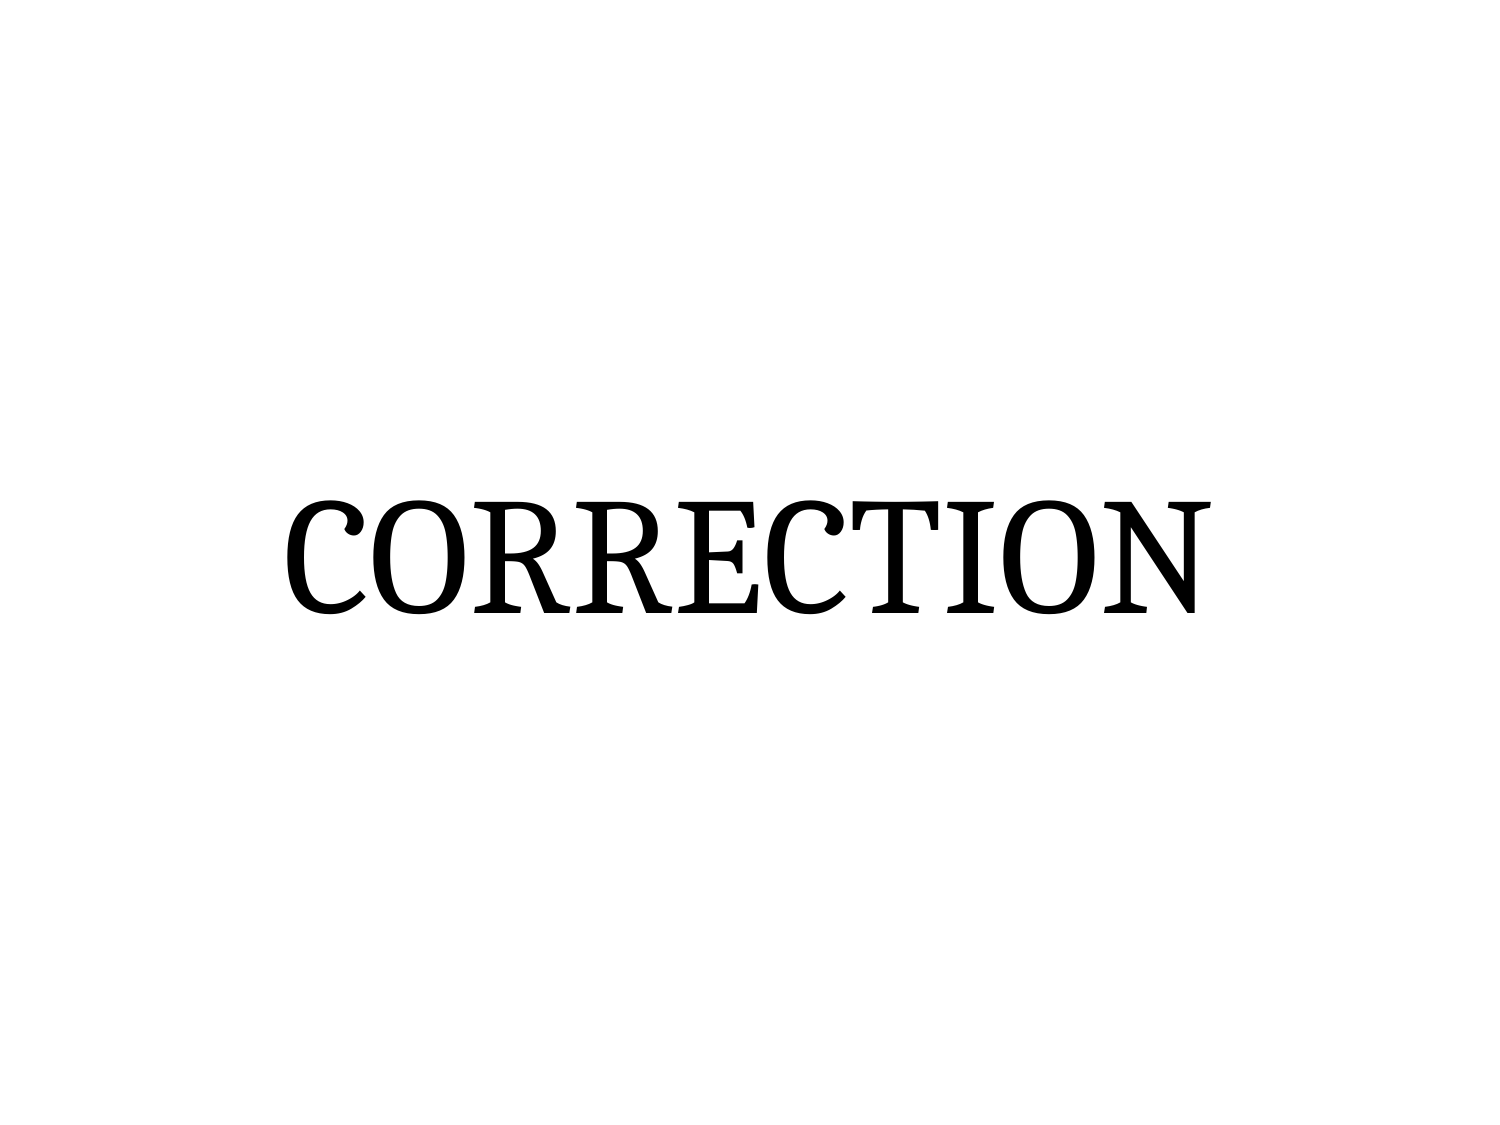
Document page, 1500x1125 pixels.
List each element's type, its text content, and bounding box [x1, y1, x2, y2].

title CORRECTION [0, 452, 1500, 641]
